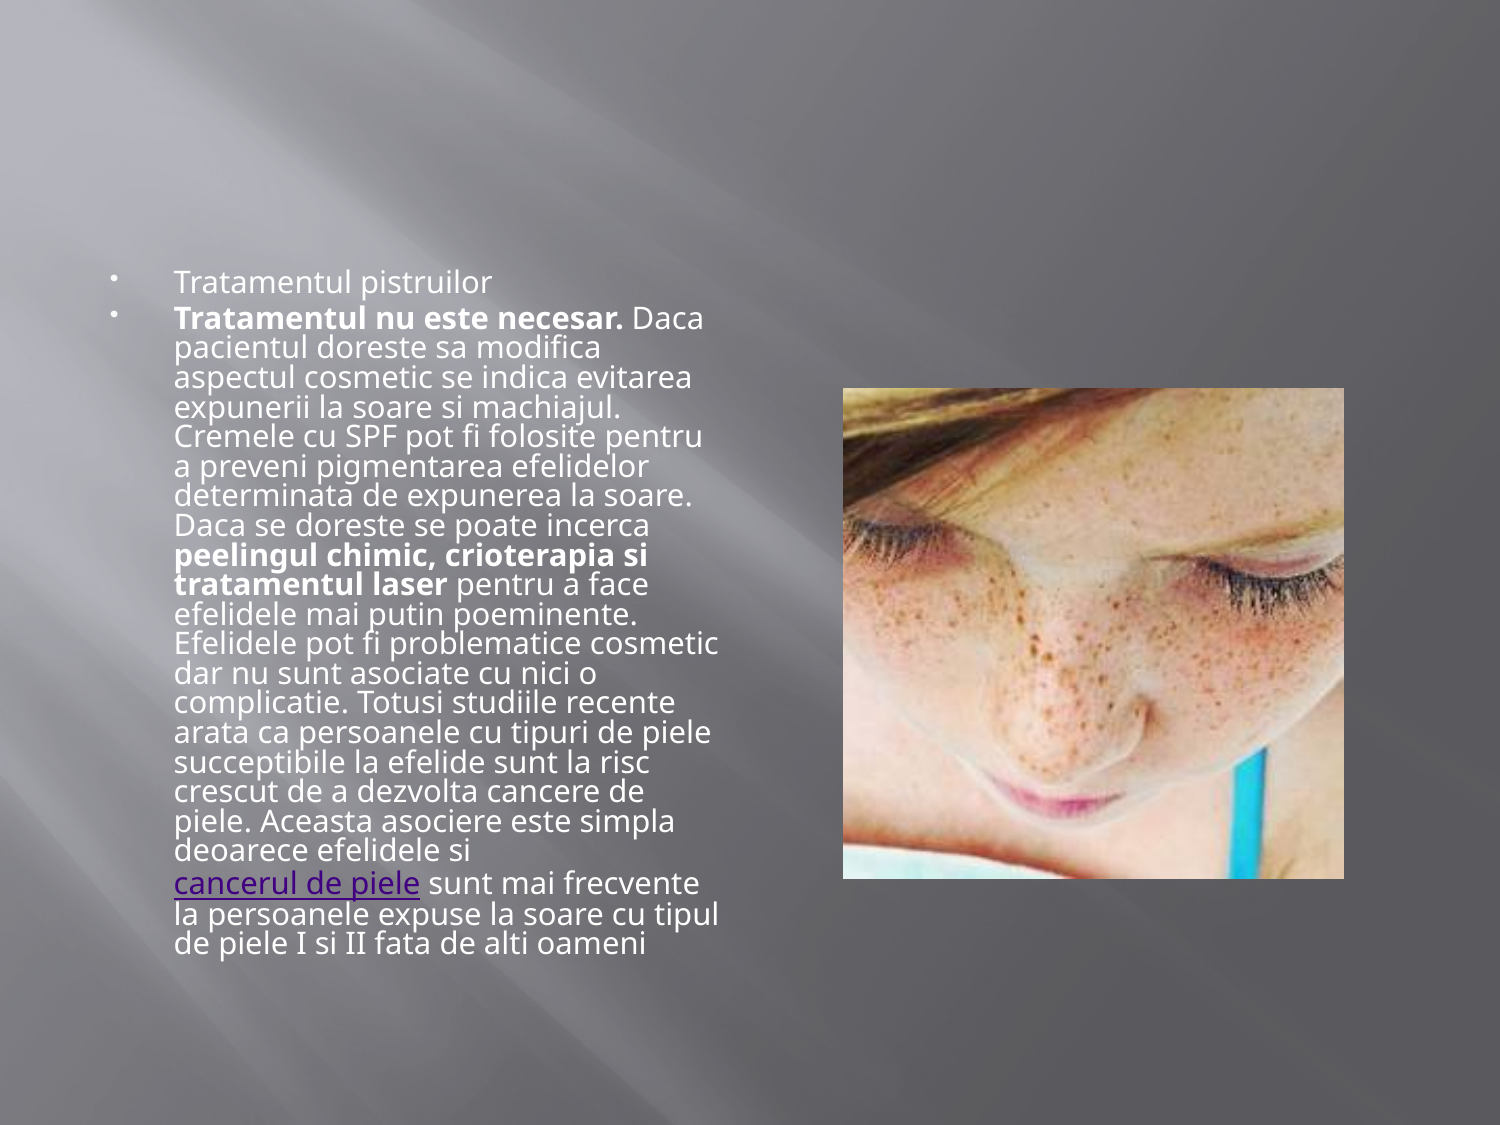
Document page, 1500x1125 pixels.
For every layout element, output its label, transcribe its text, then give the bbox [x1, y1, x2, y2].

list Tratamentul pistruilor Tratamentul nu este necesar. Daca pacientul doreste sa modifica aspectul cosmetic se indica evitarea expunerii la soare si machiajul. Cremele cu SPF pot fi folosite pentru a preveni pigmentarea efelidelor determinata de expunerea la soare. Daca se doreste se poate incerca peelingul chimic, crioterapia si tratamentul laser pentru a face efelidele mai putin poeminente. Efelidele pot fi problematice cosmetic dar nu sunt asociate cu nici o complicatie. Totusi studiile recente arata ca persoanele cu tipuri de piele succeptibile la efelide sunt la risc crescut de a dezvolta cancere de piele. Aceasta asociere este simpla deoarece efelidele si cancerul de piele sunt mai frecvente la persoanele expuse la soare cu tipul de piele I si II fata de alti oameni [74, 262, 738, 1006]
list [843, 388, 1345, 879]
